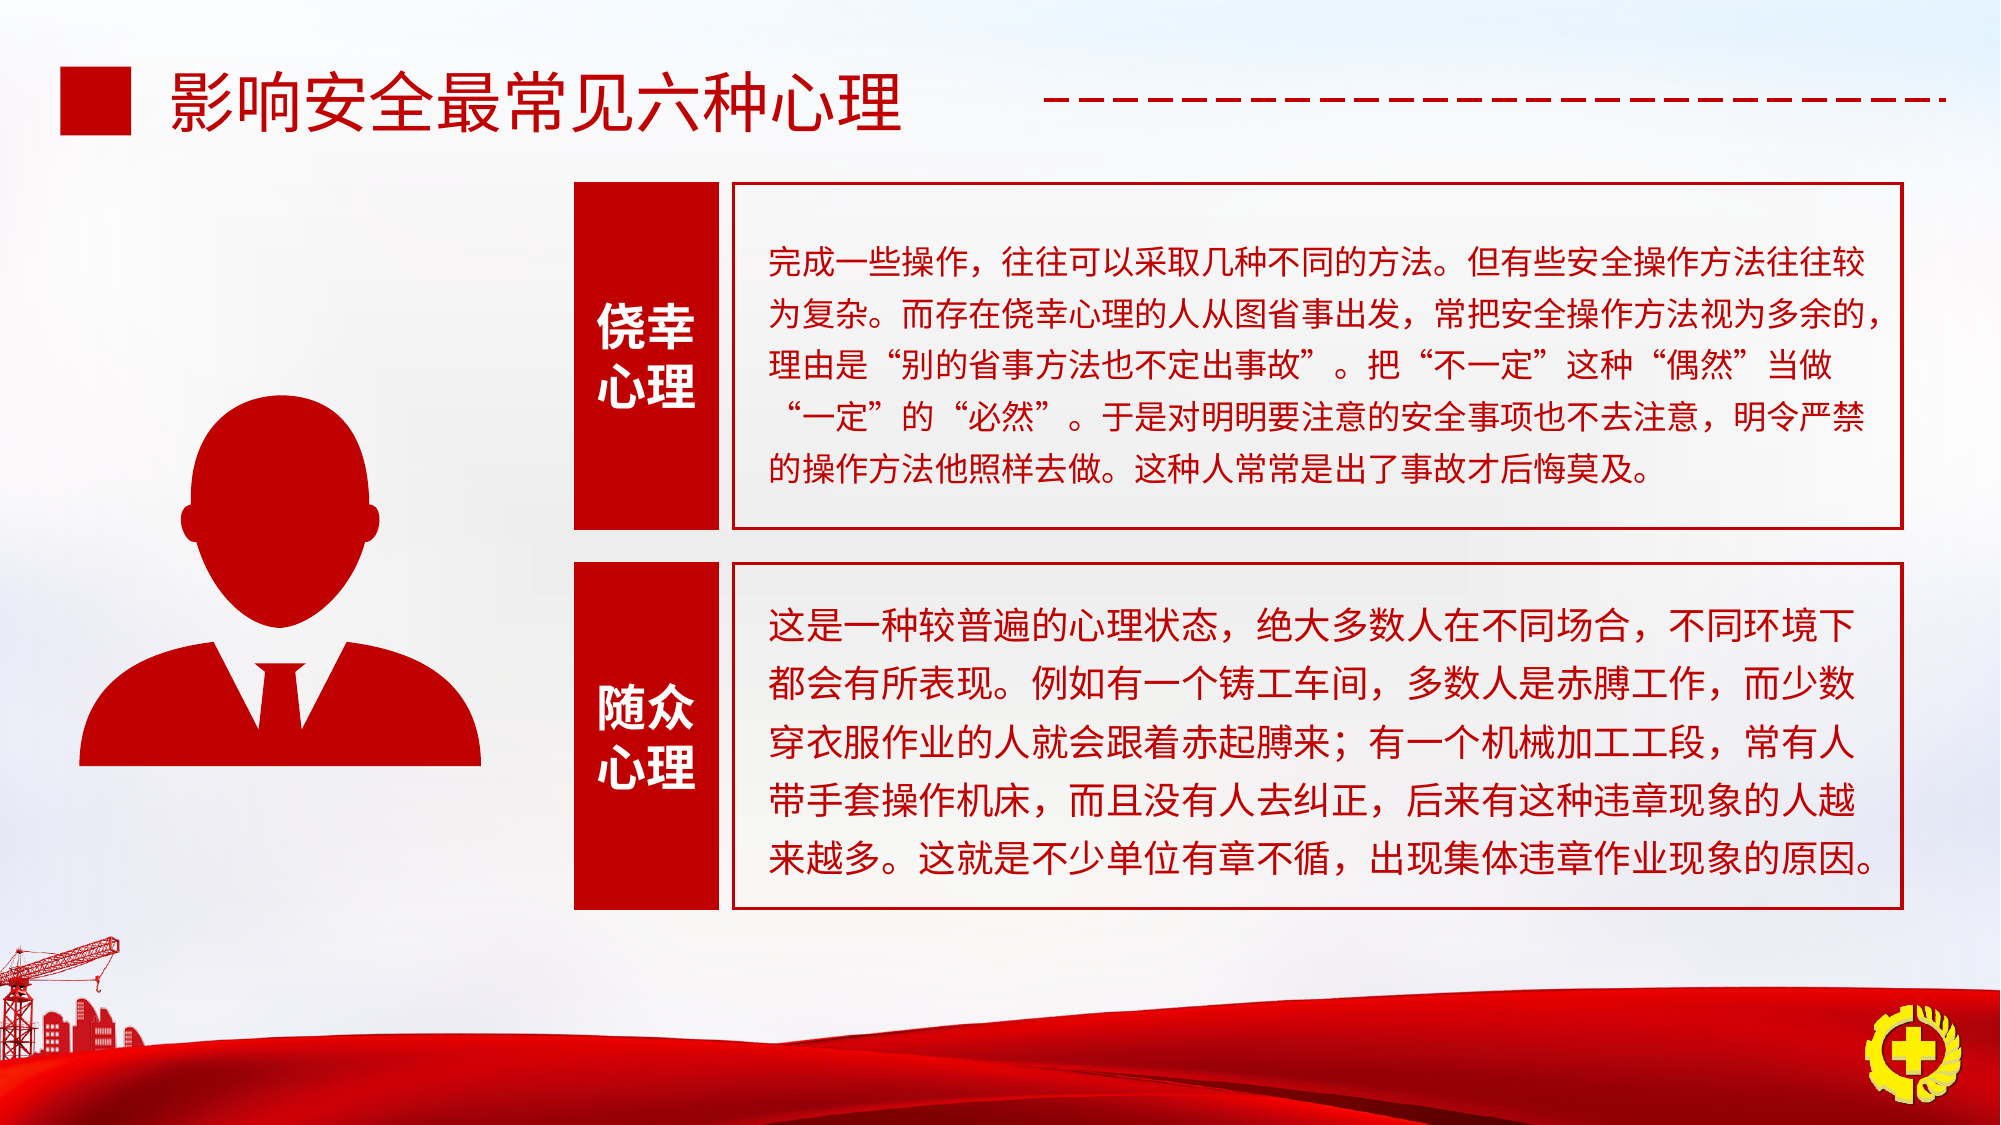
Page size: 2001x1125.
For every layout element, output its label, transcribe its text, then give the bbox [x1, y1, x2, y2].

text_box [180, 395, 380, 628]
text_box [732, 182, 1903, 530]
text_box [732, 562, 1903, 910]
text_box 随众心理 [575, 562, 718, 910]
text_box 影响安全最常见六种心理 [154, 53, 998, 148]
picture [0, 890, 2001, 1125]
text_box 侥幸心理 [575, 182, 718, 530]
text_box [59, 66, 132, 136]
text_box 完成一些操作，往往可以采取几种不同的方法。但有些安全操作方法往往较为复杂。而存在侥幸心理的人从图省事出发，常把安全操作方法视为多余的，理由是“别的省事方法也不定出事故”。把“不一定”这种“偶然”当做“一定”的“必然”。于是对明明要注意的安全事项也不去注意，明令严禁的操作方法他照样去做。这种人常常是出了事故才后悔莫及。 [754, 221, 1882, 496]
text_box [79, 641, 482, 767]
